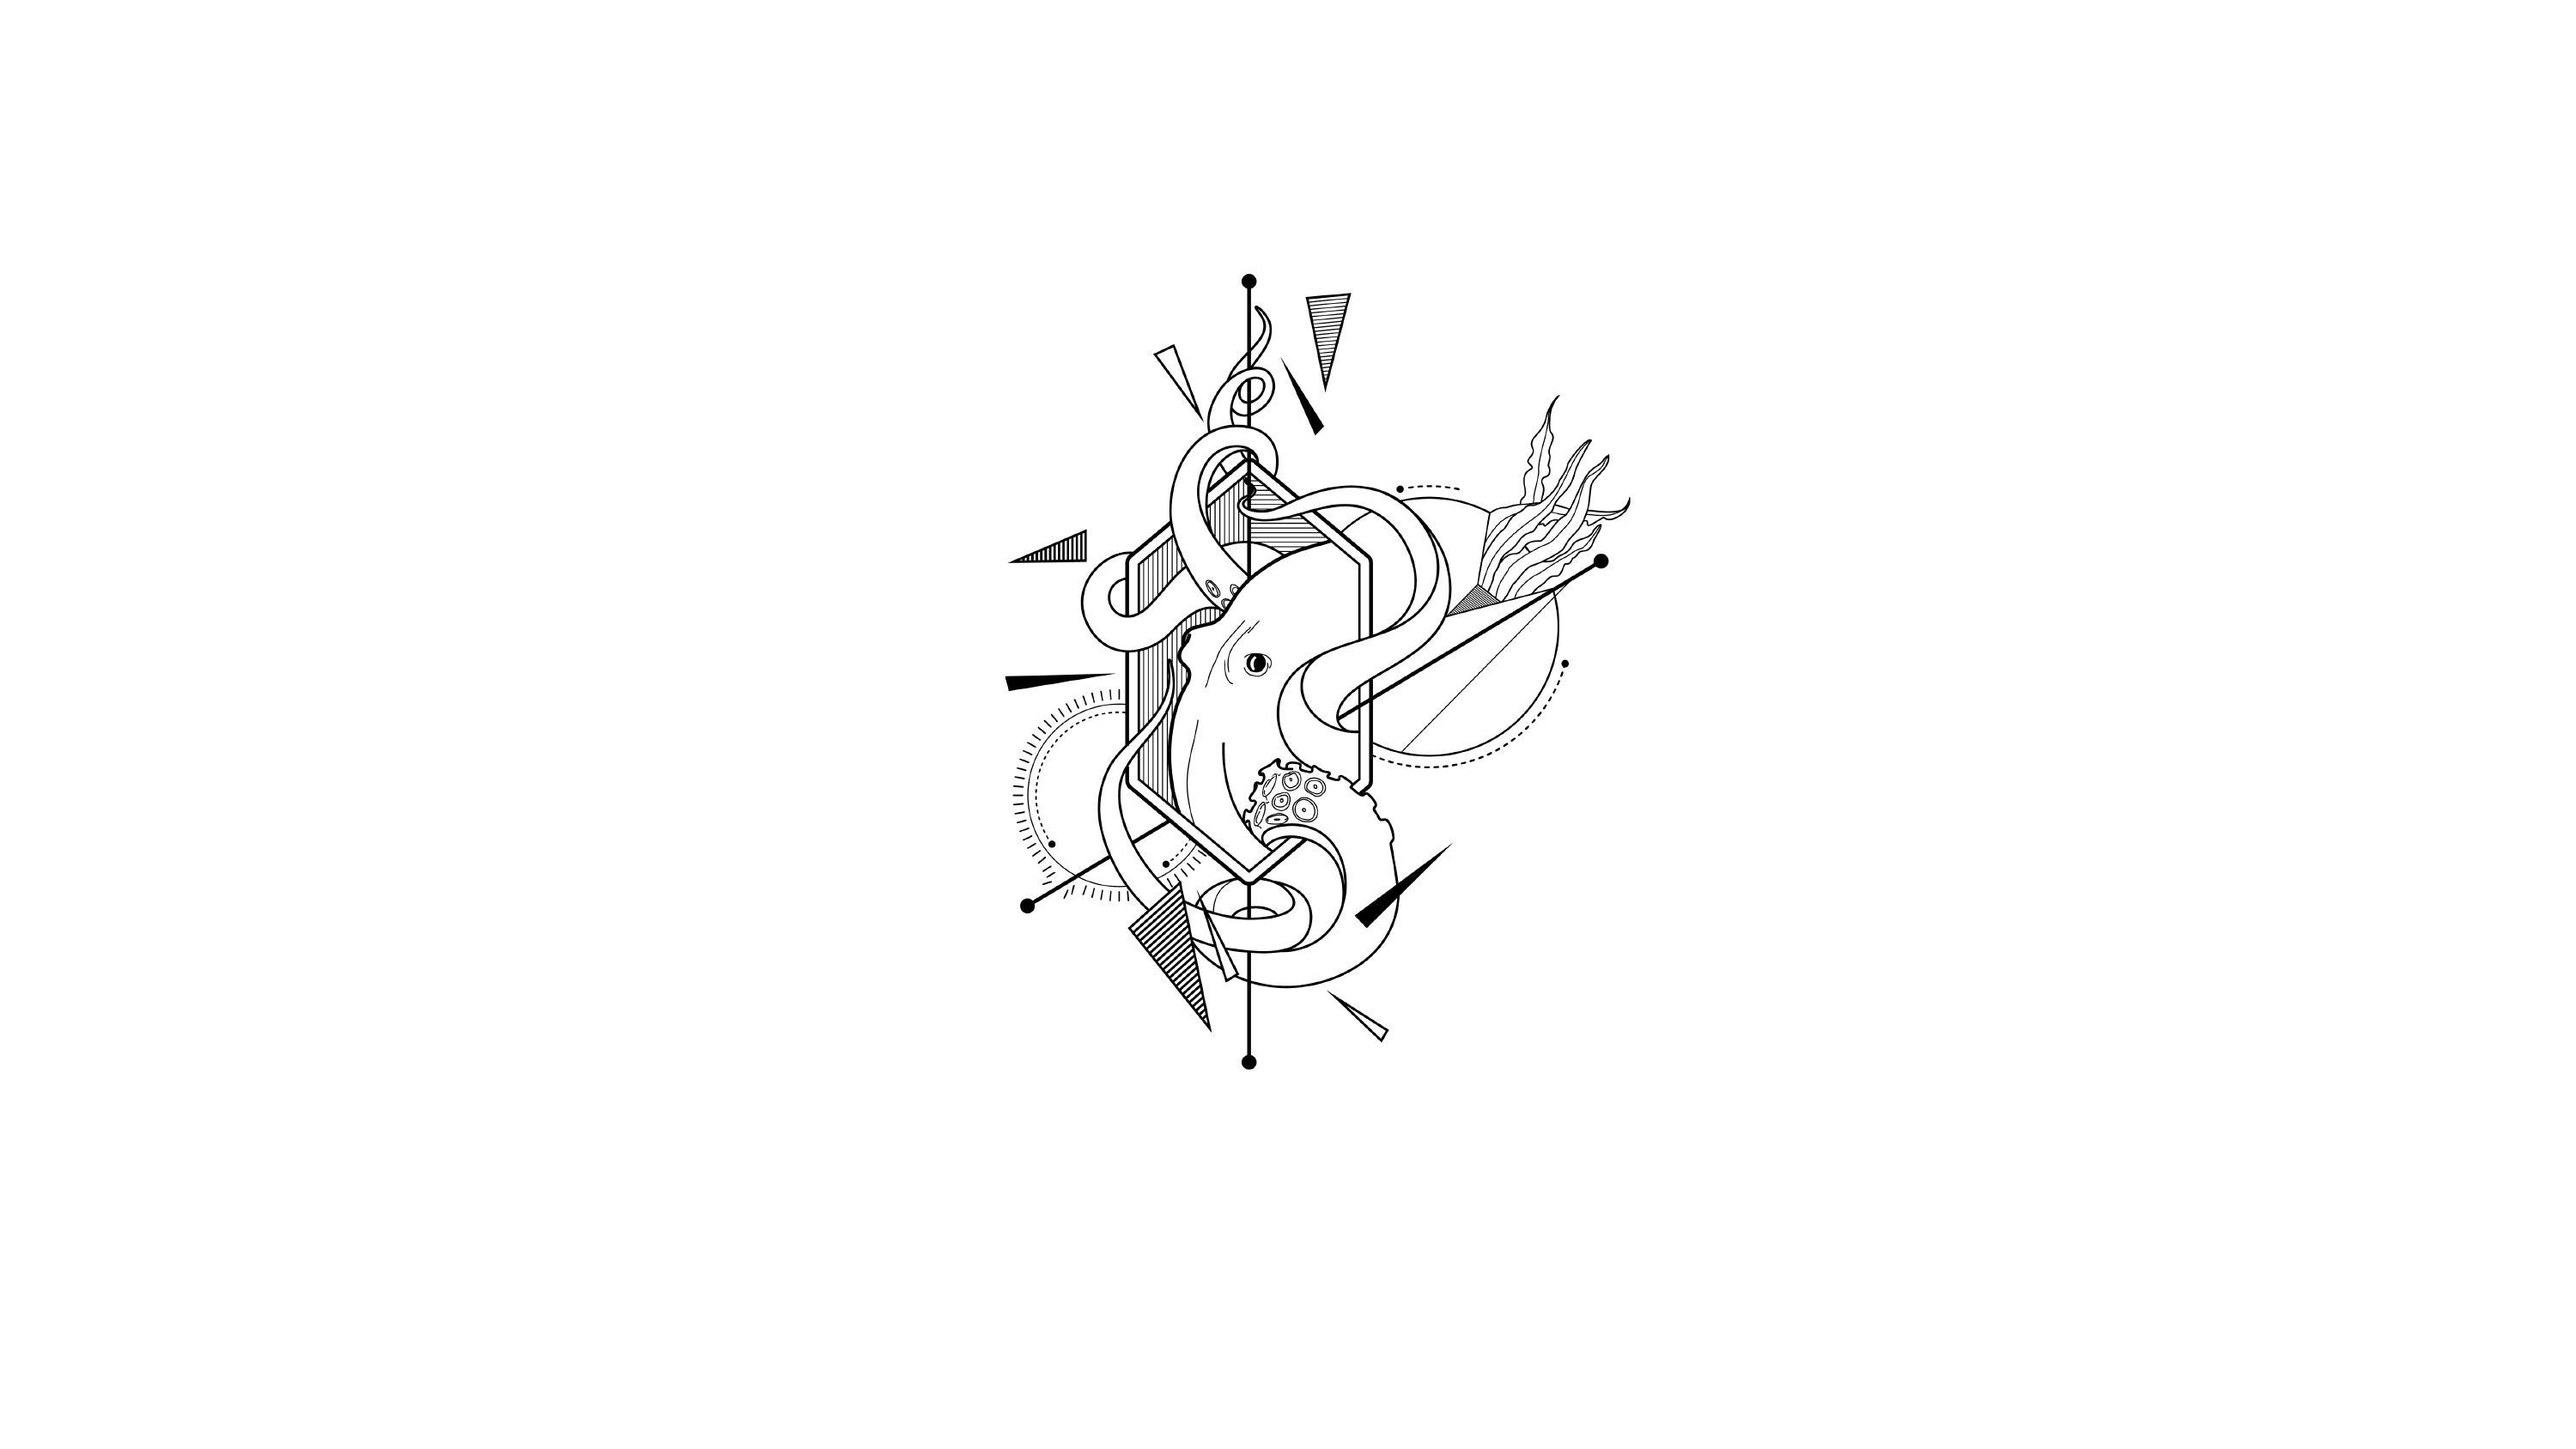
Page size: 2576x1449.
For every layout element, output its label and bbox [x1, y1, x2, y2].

text_box [1005, 274, 1631, 1070]
